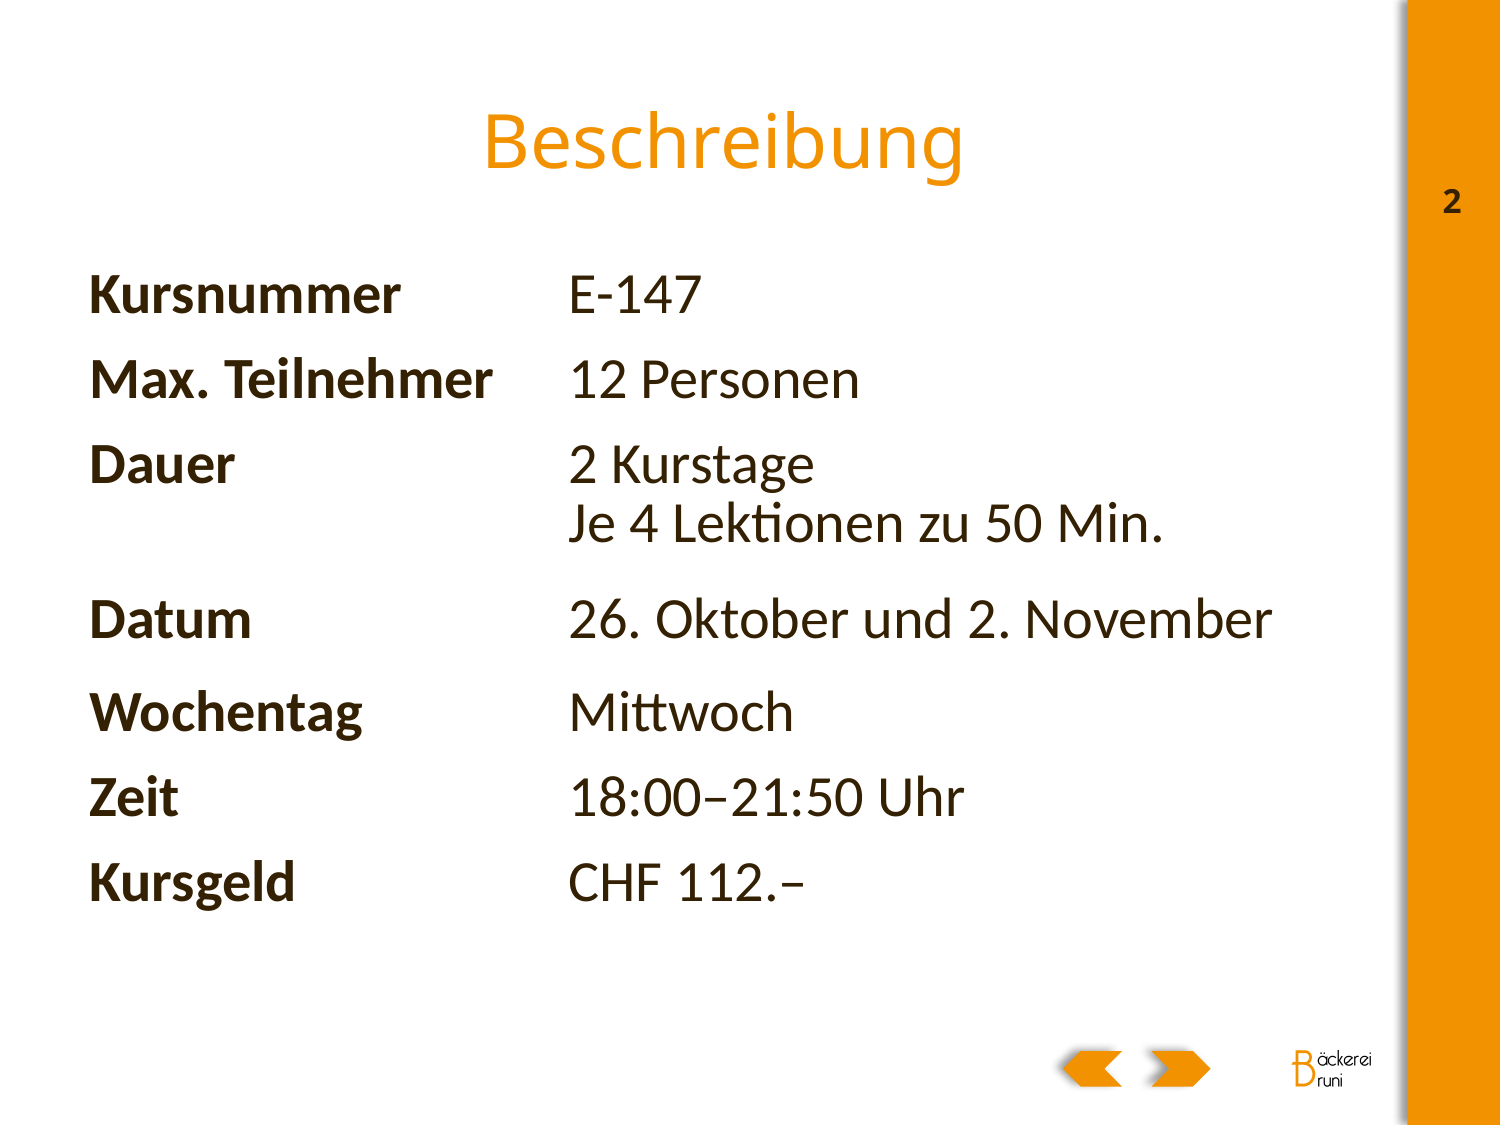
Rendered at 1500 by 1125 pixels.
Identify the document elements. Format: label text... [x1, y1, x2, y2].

slide_number 2 [1404, 172, 1500, 233]
table_cell 12 Personen [554, 347, 1374, 432]
table_cell Zeit [75, 765, 554, 850]
table_cell 18:00–21:50 Uhr [554, 765, 1374, 850]
table_cell Wochentag [75, 680, 554, 765]
table_cell 26. Oktober und 2. November [554, 587, 1374, 680]
picture [1287, 1046, 1377, 1090]
title Beschreibung [75, 45, 1375, 233]
table_cell Mittwoch [554, 680, 1374, 765]
table_header E-147 [554, 262, 1374, 347]
table_header Kursnummer [75, 262, 554, 347]
table_cell CHF 112.– [554, 850, 1374, 935]
table_cell Datum [75, 587, 554, 680]
table_cell 2 Kurstage Je 4 Lektionen zu 50 Min. [554, 432, 1374, 587]
table_cell Dauer [75, 432, 554, 587]
table_cell Max. Teilnehmer [75, 347, 554, 432]
table_cell Kursgeld [75, 850, 554, 935]
